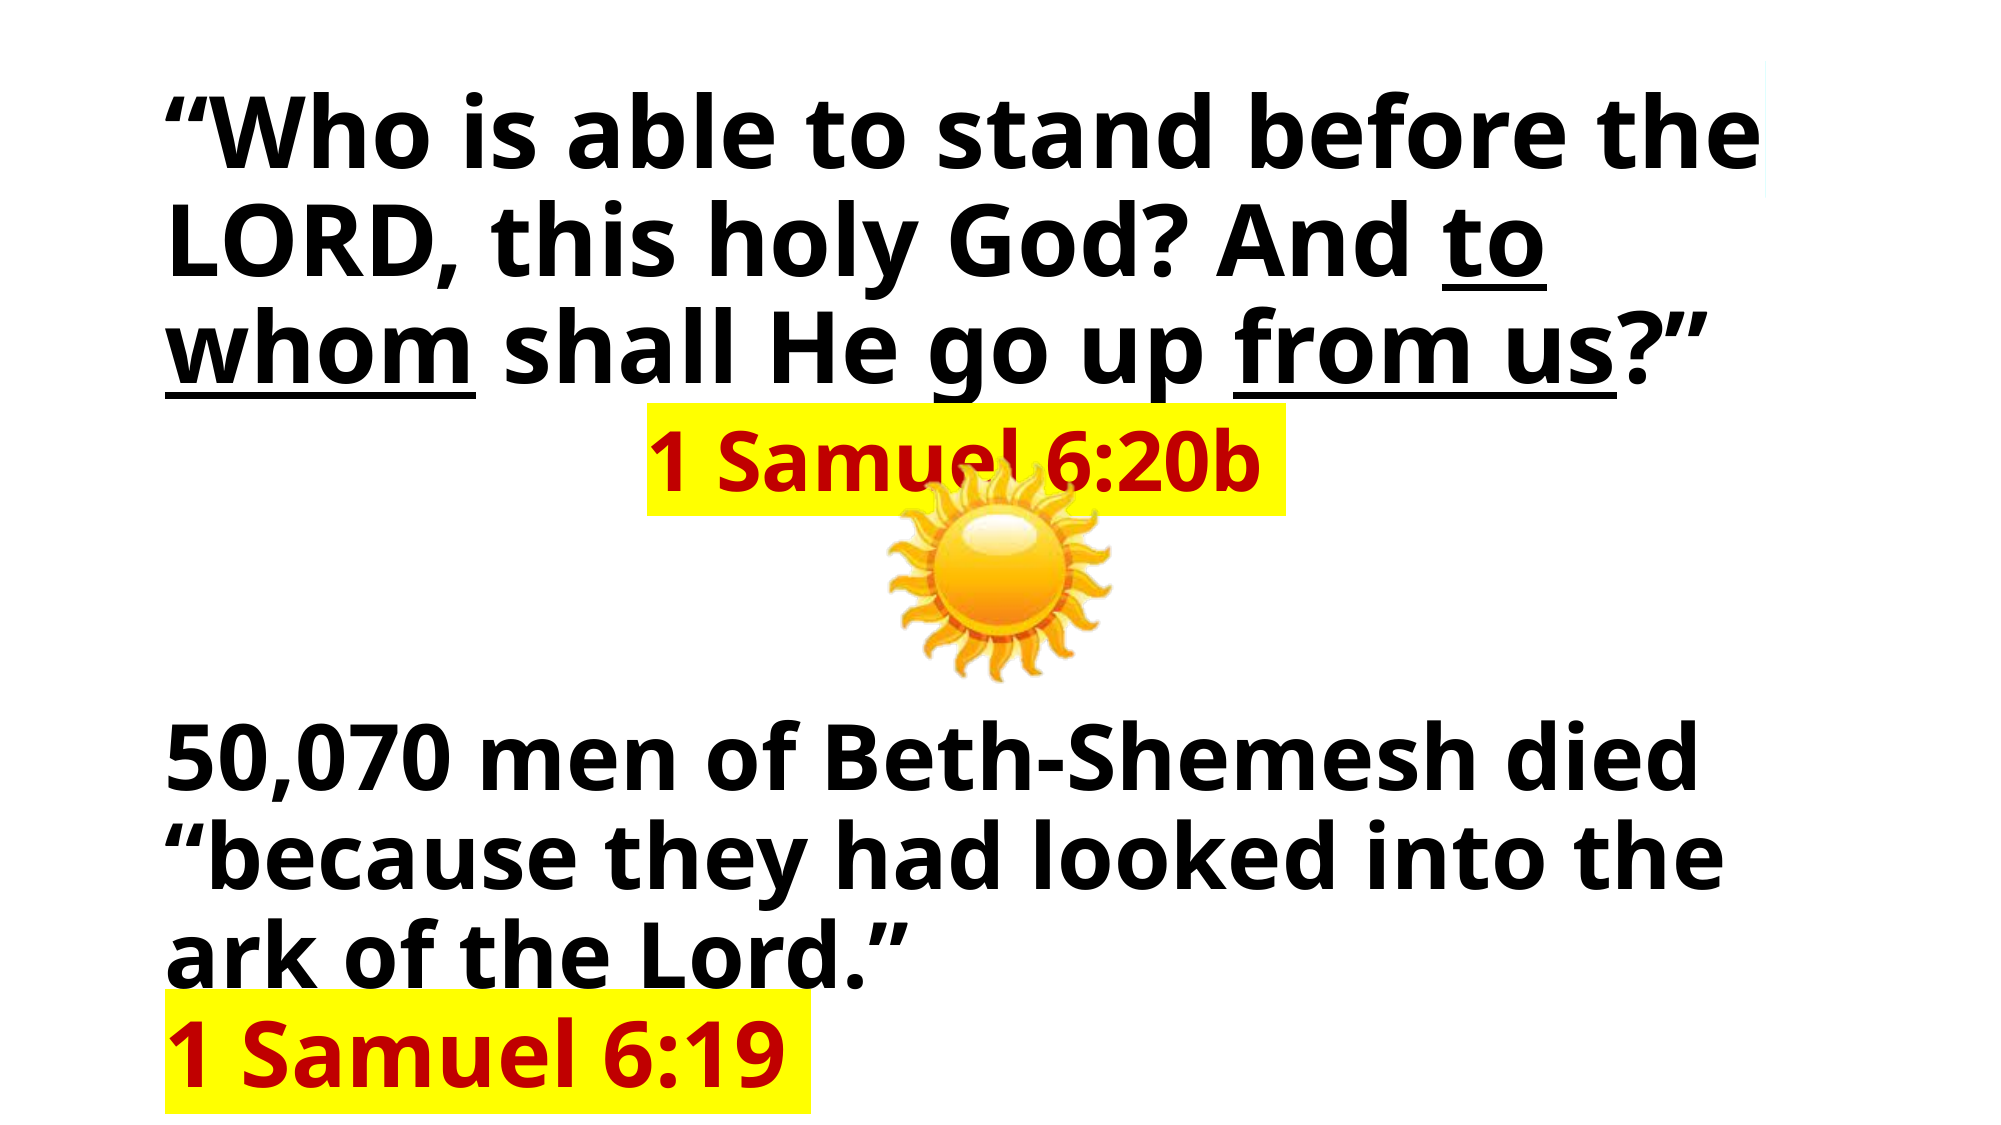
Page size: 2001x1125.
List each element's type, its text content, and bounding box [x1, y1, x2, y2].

title “Who is able to stand before the LORD, this holy God? And to whom shall He go up from us?” 1 Samuel 6:20b 50,070 men of Beth-Shemesh died “because they had looked into the ark of the Lord.” 1 Samuel 6:19 [149, 126, 1851, 1062]
picture [824, 393, 1176, 745]
